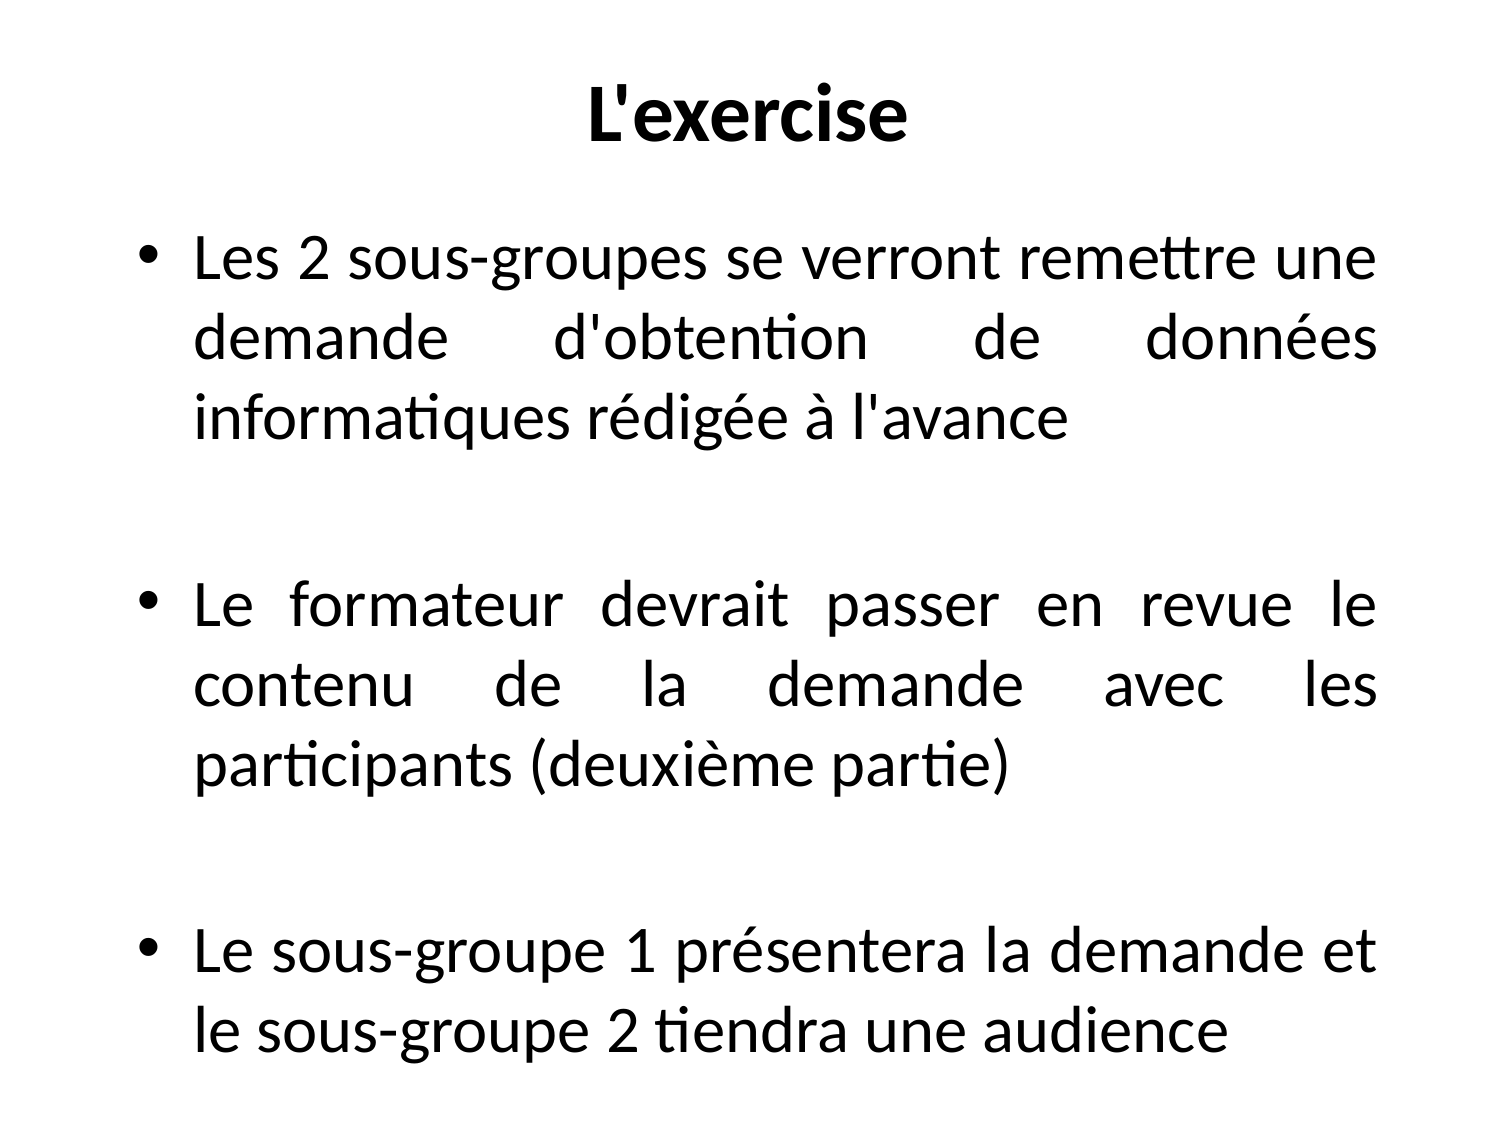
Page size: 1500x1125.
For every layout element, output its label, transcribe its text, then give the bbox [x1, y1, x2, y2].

text_box Les 2 sous-groupes se verront remettre une demande d'obtention de données informatiques rédigée à l'avance Le formateur devrait passer en revue le contenu de la demande avec les participants (deuxième partie) Le sous-groupe 1 présentera la demande et le sous-groupe 2 tiendra une audience Both sub-groups will be provided with a pre-drafted application for securing computer data The trainer should read the application with the participants to go through its contents (Part Two) Sub-group 1 will present the application and Sub-group 2 will conduct a hearing [122, 239, 1394, 1125]
text_box L'exercise [83, 51, 1433, 239]
